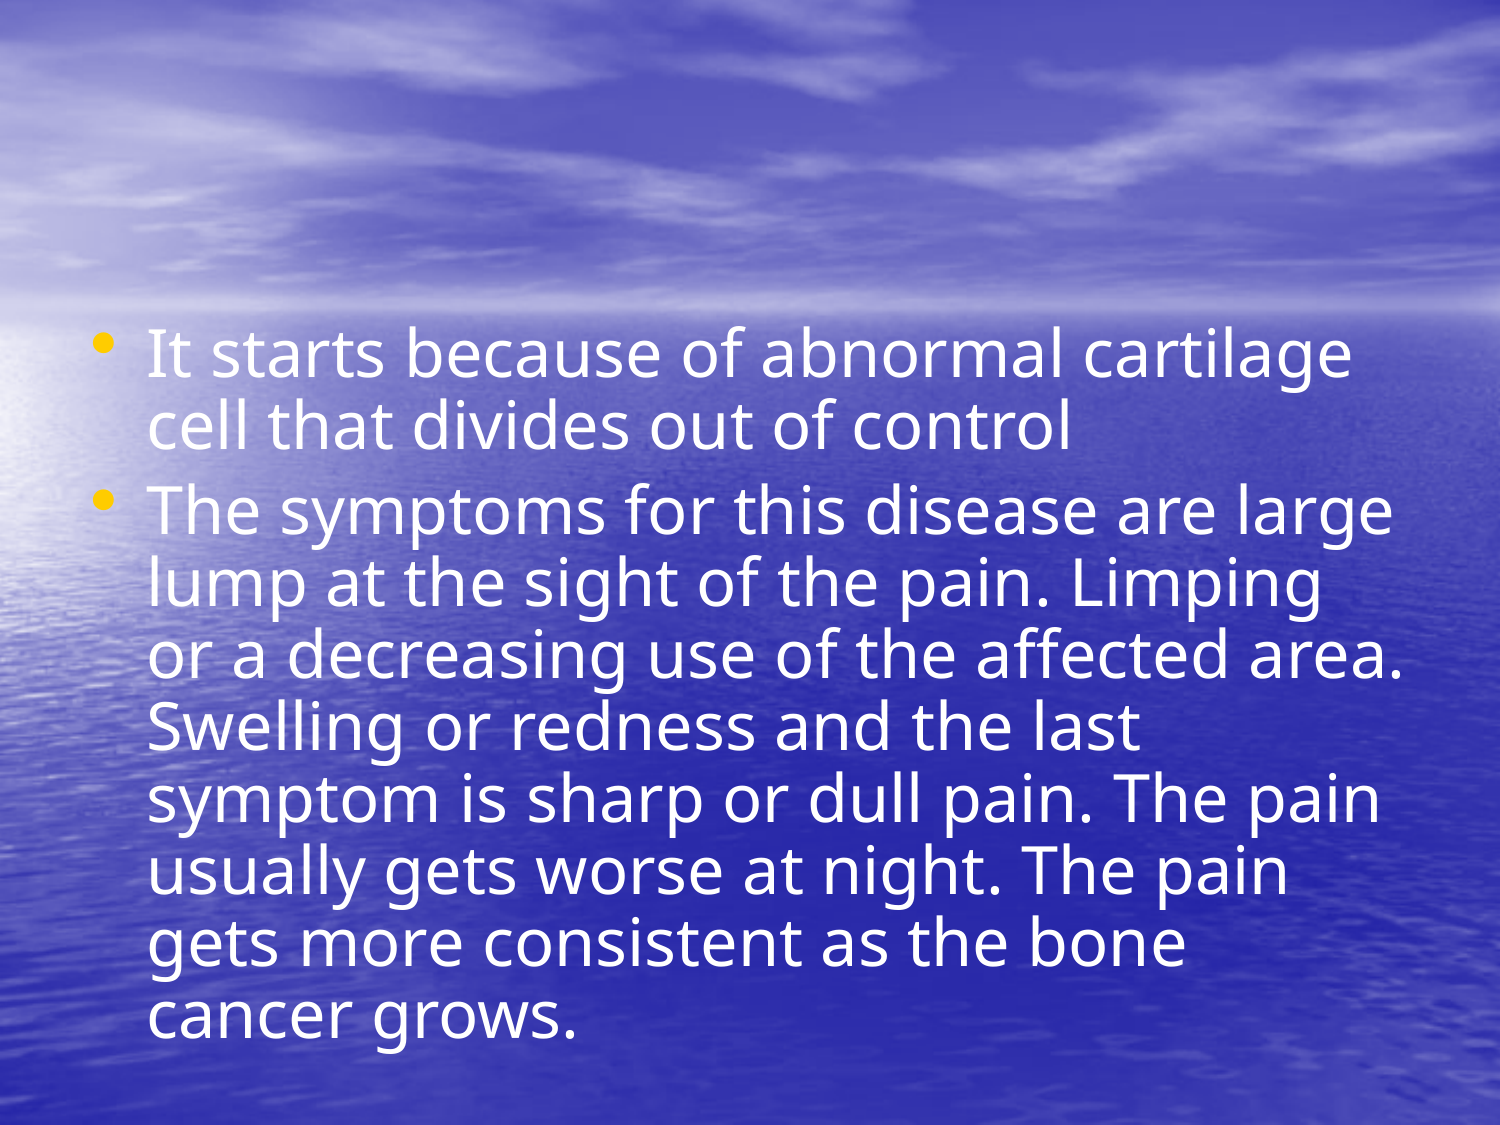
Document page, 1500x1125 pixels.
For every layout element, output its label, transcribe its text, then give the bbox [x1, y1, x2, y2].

list It starts because of abnormal cartilage cell that divides out of control The symptoms for this disease are large lump at the sight of the pain. Limping or a decreasing use of the affected area. Swelling or redness and the last symptom is sharp or dull pain. The pain usually gets worse at night. The pain gets more consistent as the bone cancer grows. [74, 312, 1426, 988]
